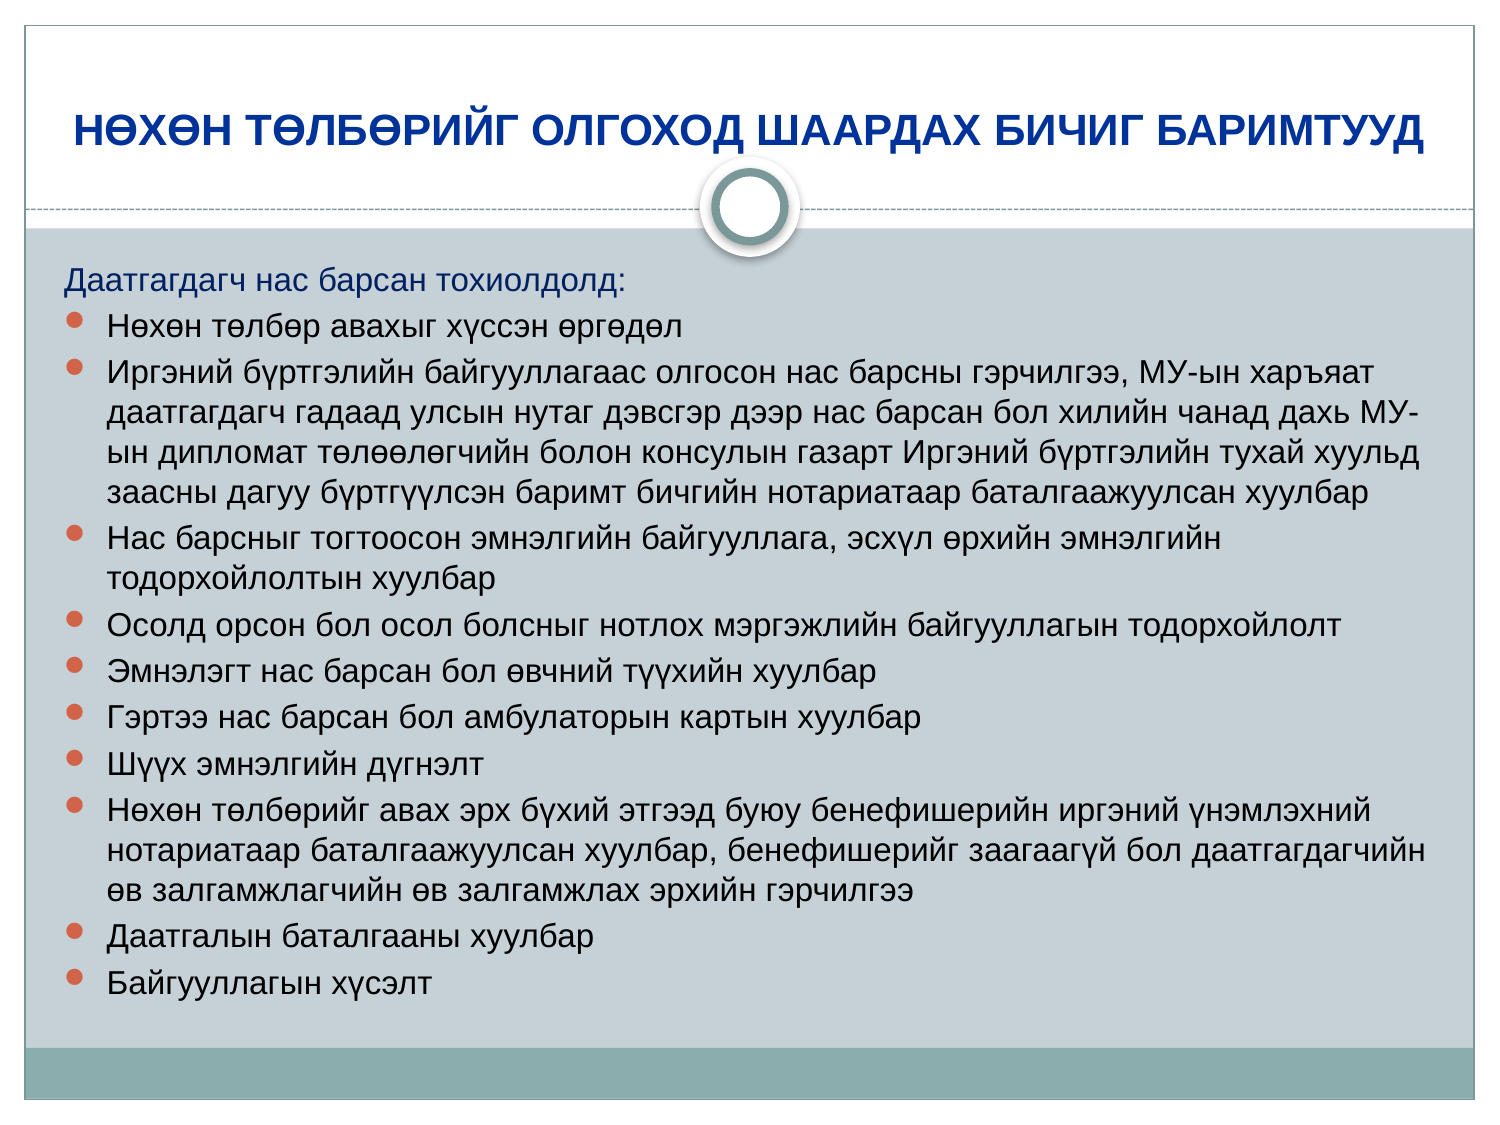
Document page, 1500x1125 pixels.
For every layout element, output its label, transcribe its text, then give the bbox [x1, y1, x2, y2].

title НӨХӨН ТӨЛБӨРИЙГ ОЛГОХОД ШААРДАХ БИЧИГ БАРИМТУУД [49, 37, 1450, 162]
list Даатгагдагч нас барсан тохиолдолд: Нөхөн төлбөр авахыг хүссэн өргөдөл Иргэний бүртгэлийн байгууллагаас олгосон нас барсны гэрчилгээ, МУ-ын харъяат даатгагдагч гадаад улсын нутаг дэвсгэр дээр нас барсан бол хилийн чанад дахь МУ-ын дипломат төлөөлөгчийн болон консулын газарт Иргэний бүртгэлийн тухай хуульд заасны дагуу бүртгүүлсэн баримт бичгийн нотариатаар баталгаажуулсан хуулбар Нас барсныг тогтоосон эмнэлгийн байгууллага, эсхүл өрхийн эмнэлгийн тодорхойлолтын хуулбар Осолд орсон бол осол болсныг нотлох мэргэжлийн байгууллагын тодорхойлолт Эмнэлэгт нас барсан бол өвчний түүхийн хуулбар Гэртээ нас барсан бол амбулаторын картын хуулбар Шүүх эмнэлгийн дүгнэлт Нөхөн төлбөрийг авах эрх бүхий этгээд буюу бенефишерийн иргэний үнэмлэхний нотариатаар баталгаажуулсан хуулбар, бенефишерийг заагаагүй бол даатгагдагчийн өв залгамжлагчийн өв залгамжлах эрхийн гэрчилгээ Даатгалын баталгааны хуулбар Байгууллагын хүсэлт [49, 250, 1445, 1050]
